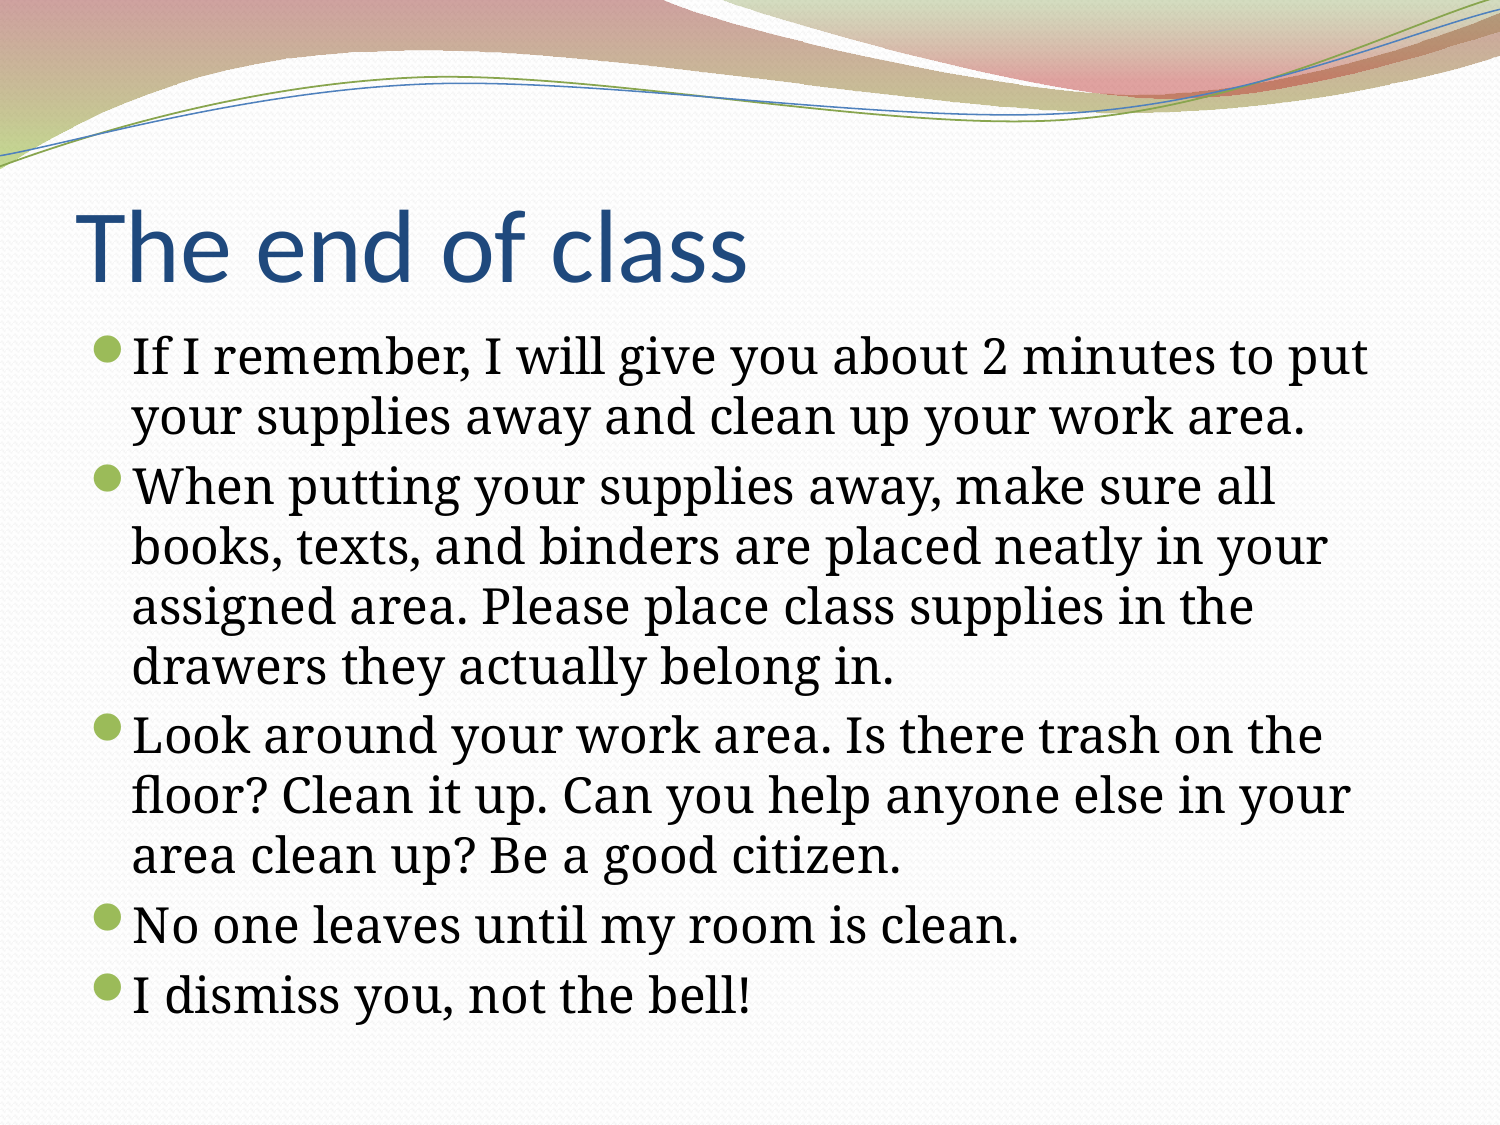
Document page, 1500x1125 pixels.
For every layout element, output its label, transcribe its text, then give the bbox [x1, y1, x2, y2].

title The end of class [75, 115, 1425, 303]
list If I remember, I will give you about 2 minutes to put your supplies away and clean up your work area. When putting your supplies away, make sure all books, texts, and binders are placed neatly in your assigned area. Please place class supplies in the drawers they actually belong in. Look around your work area. Is there trash on the floor? Clean it up. Can you help anyone else in your area clean up? Be a good citizen. No one leaves until my room is clean. I dismiss you, not the bell! [75, 317, 1425, 1038]
